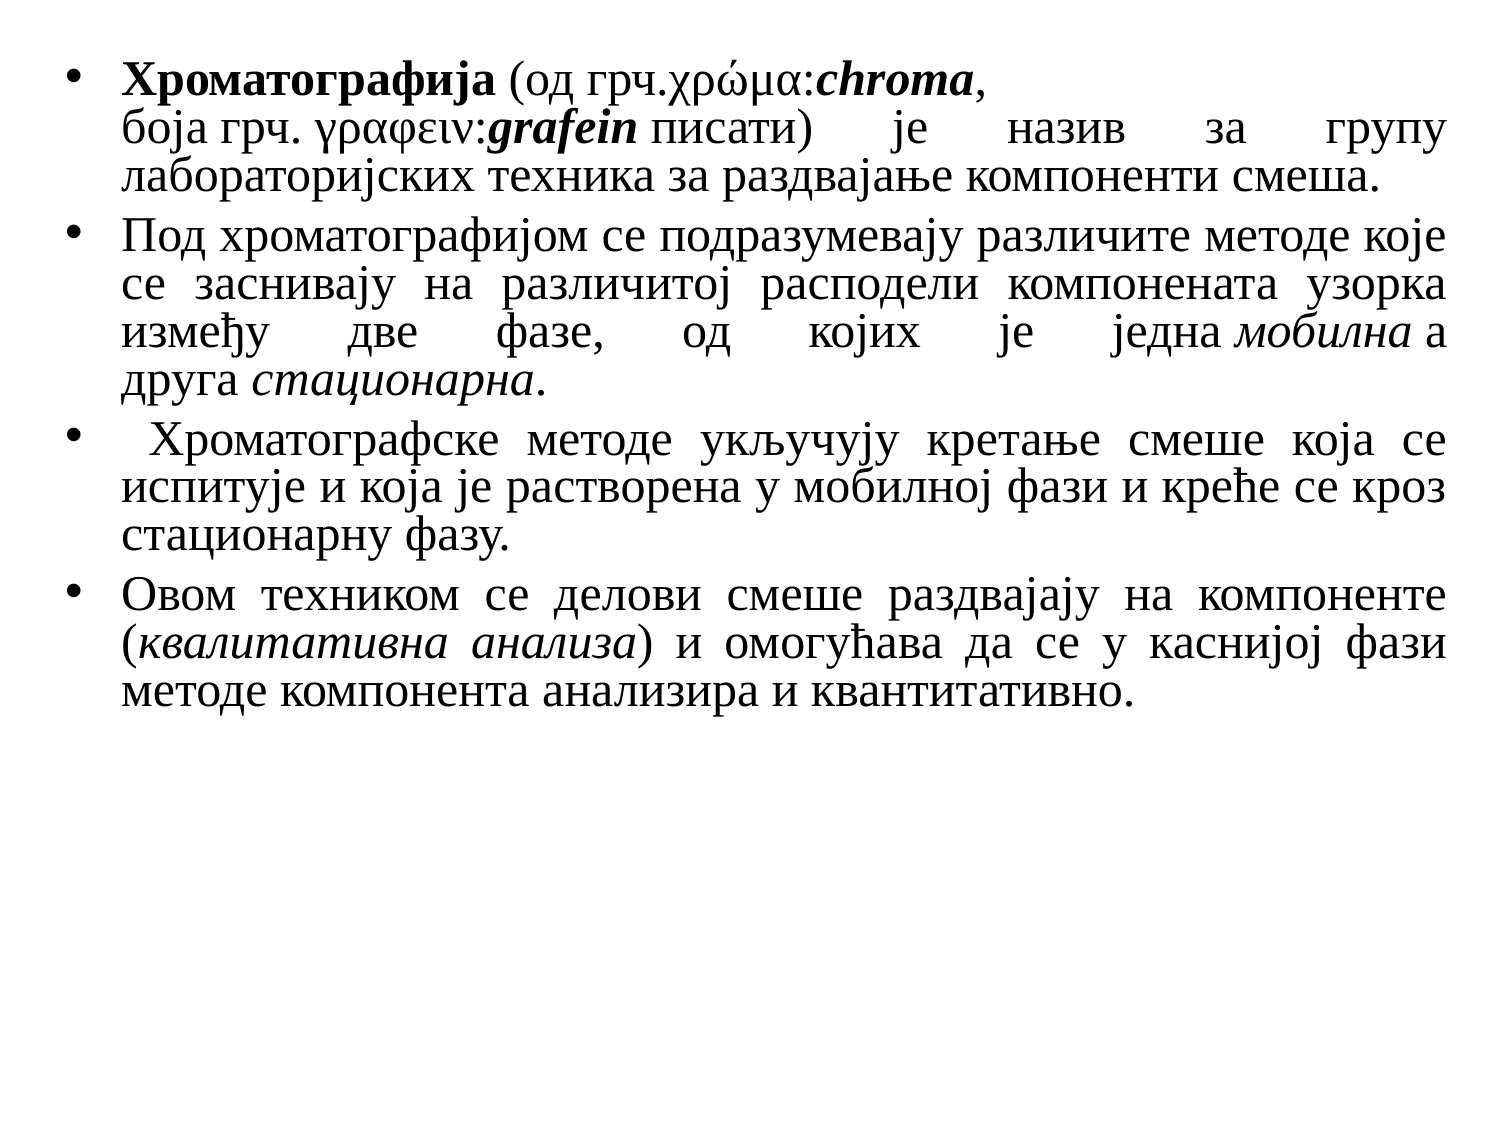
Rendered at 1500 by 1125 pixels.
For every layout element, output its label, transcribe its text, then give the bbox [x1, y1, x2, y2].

list Хроматографија (од грч.χρώμα:chroma, боја грч. γραφειν:grafein писати) је назив за групу лабораторијских техника за раздвајање компоненти смеша. Под хроматографијом се подразумевају различите методе које се заснивају на различитој расподели компонената узорка између две фазе, од којих је једна мобилна а друга стационарна. Хроматографске методе укључују кретање смеше која се испитује и која је растворена у мобилној фази и креће се кроз стационарну фазу. Овом техником се делови смеше раздвајају на компоненте (квалитативна анализа) и омогућава да се у каснијој фази методе компонента анализира и квантитативно. [50, 50, 1463, 1088]
